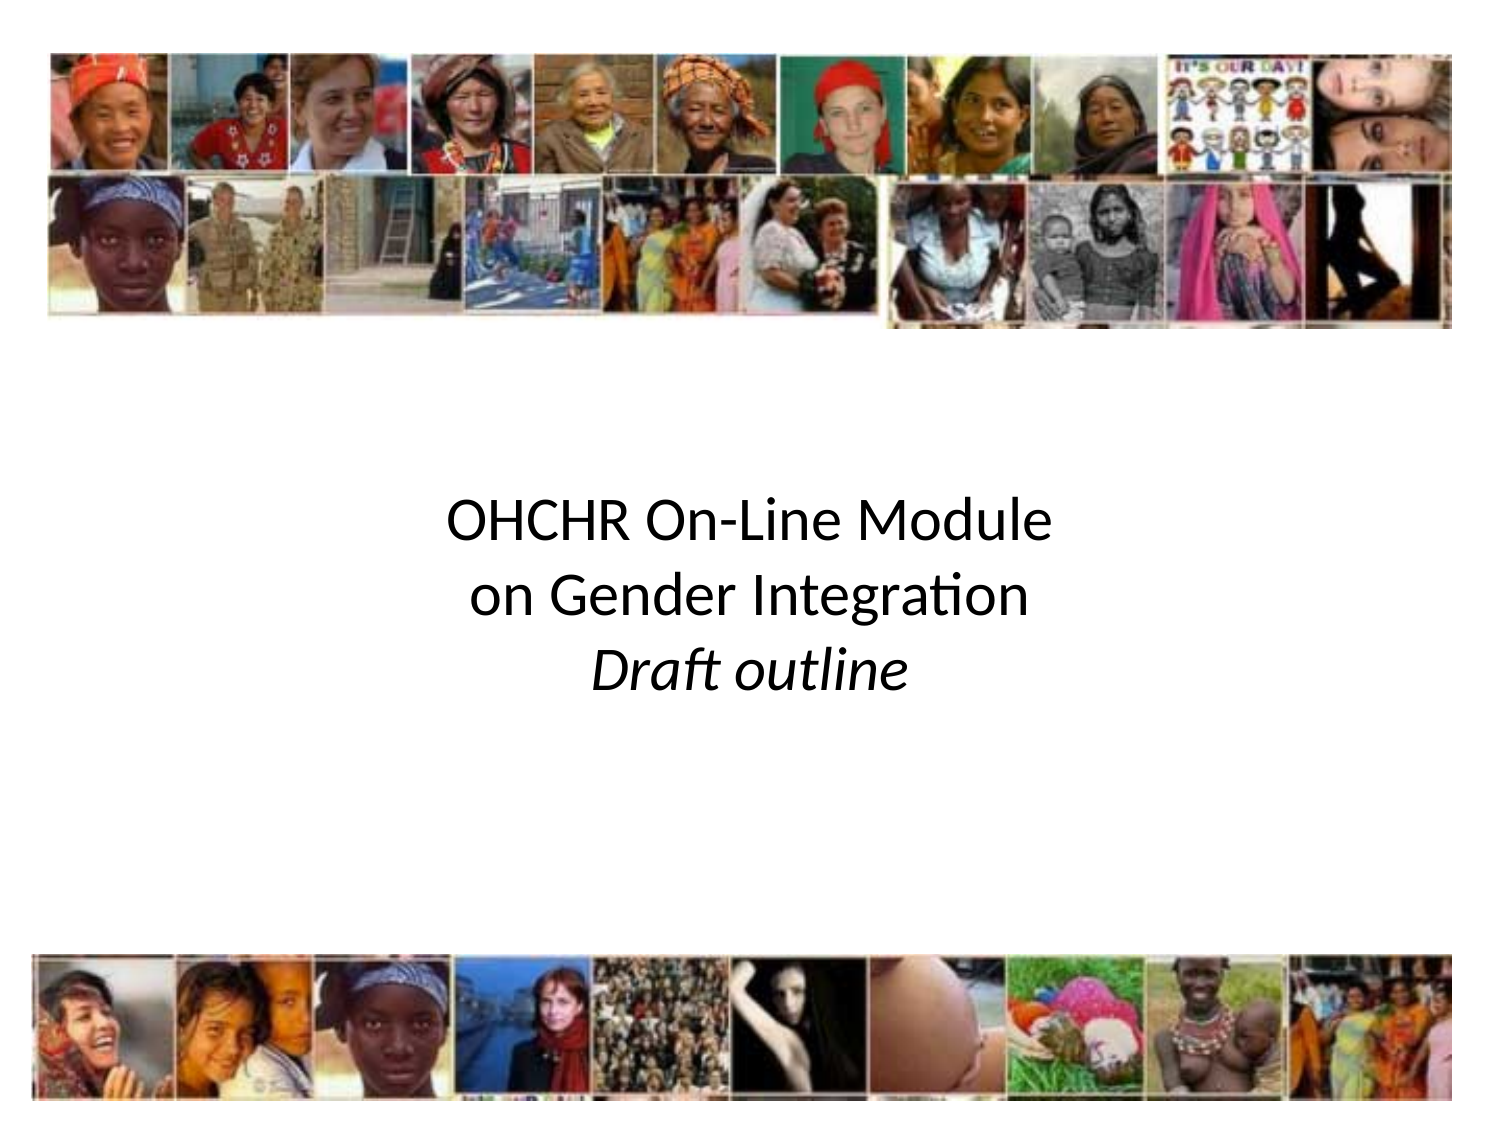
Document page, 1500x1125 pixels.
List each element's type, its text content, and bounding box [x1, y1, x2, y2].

title OHCHR On-Line Module on Gender Integration Draft outline [112, 470, 1388, 712]
picture [30, 954, 1453, 1101]
picture [47, 53, 1453, 329]
